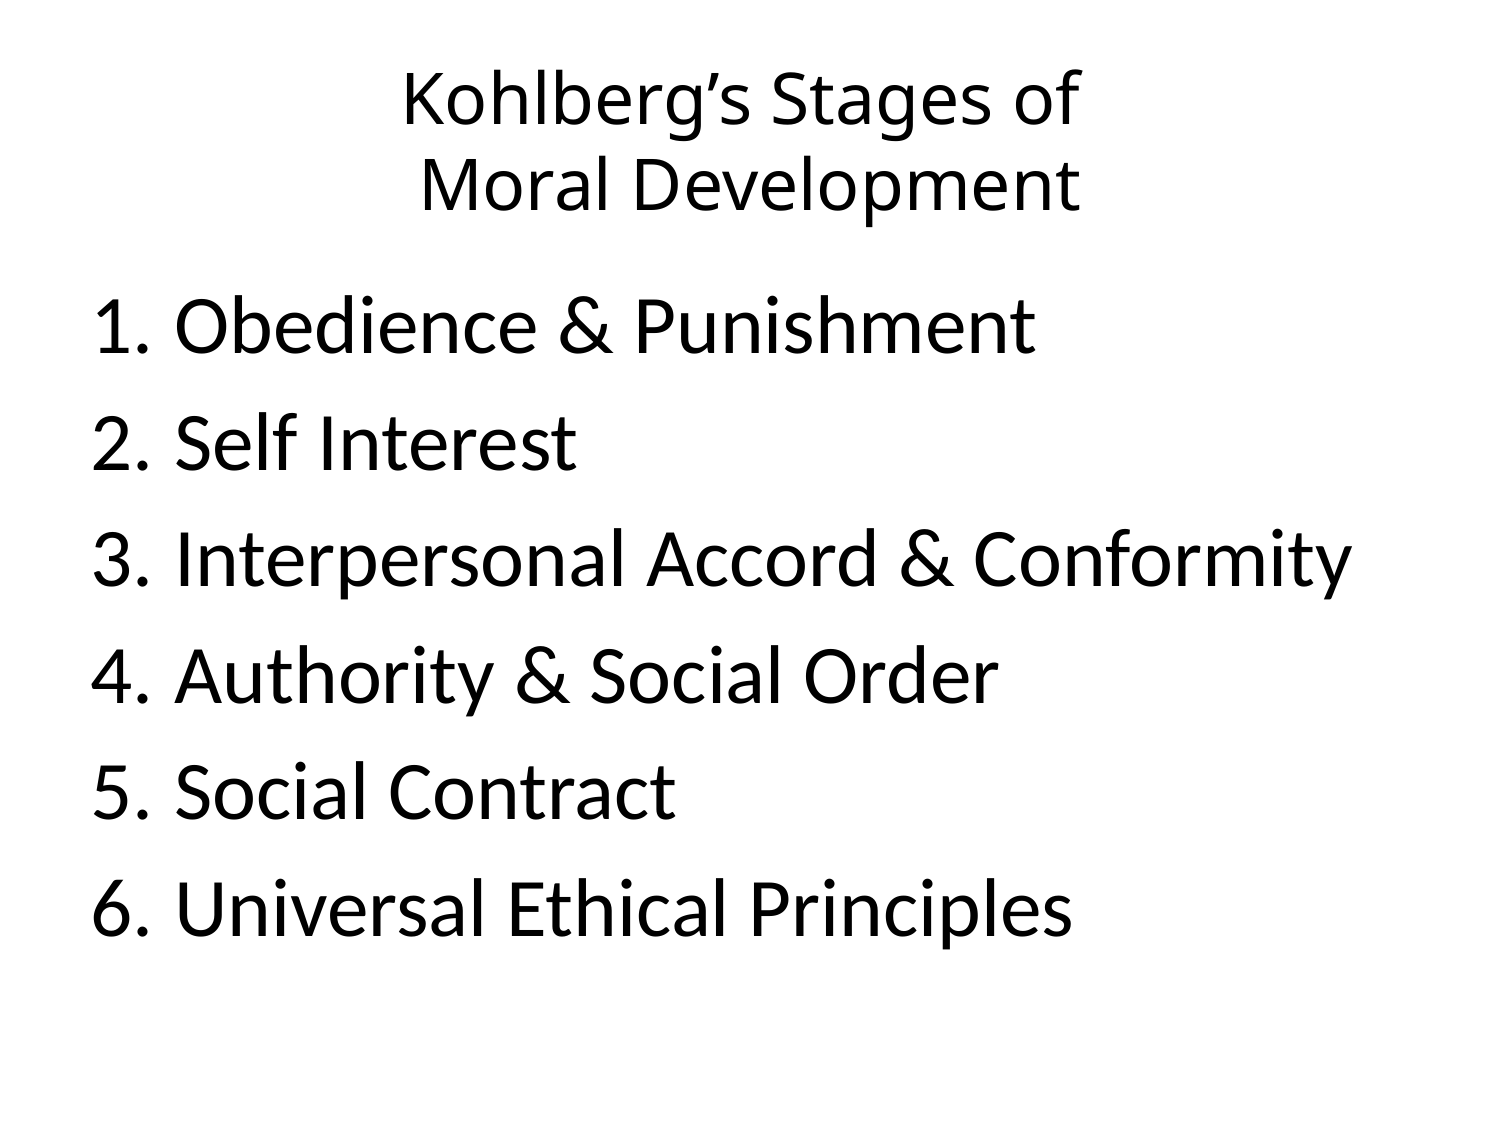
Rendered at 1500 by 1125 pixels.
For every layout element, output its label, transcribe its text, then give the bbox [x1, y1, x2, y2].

title Kohlberg’s Stages of Moral Development [75, 45, 1425, 233]
list Obedience & Punishment Self Interest Interpersonal Accord & Conformity Authority & Social Order Social Contract Universal Ethical Principles [75, 262, 1425, 1005]
